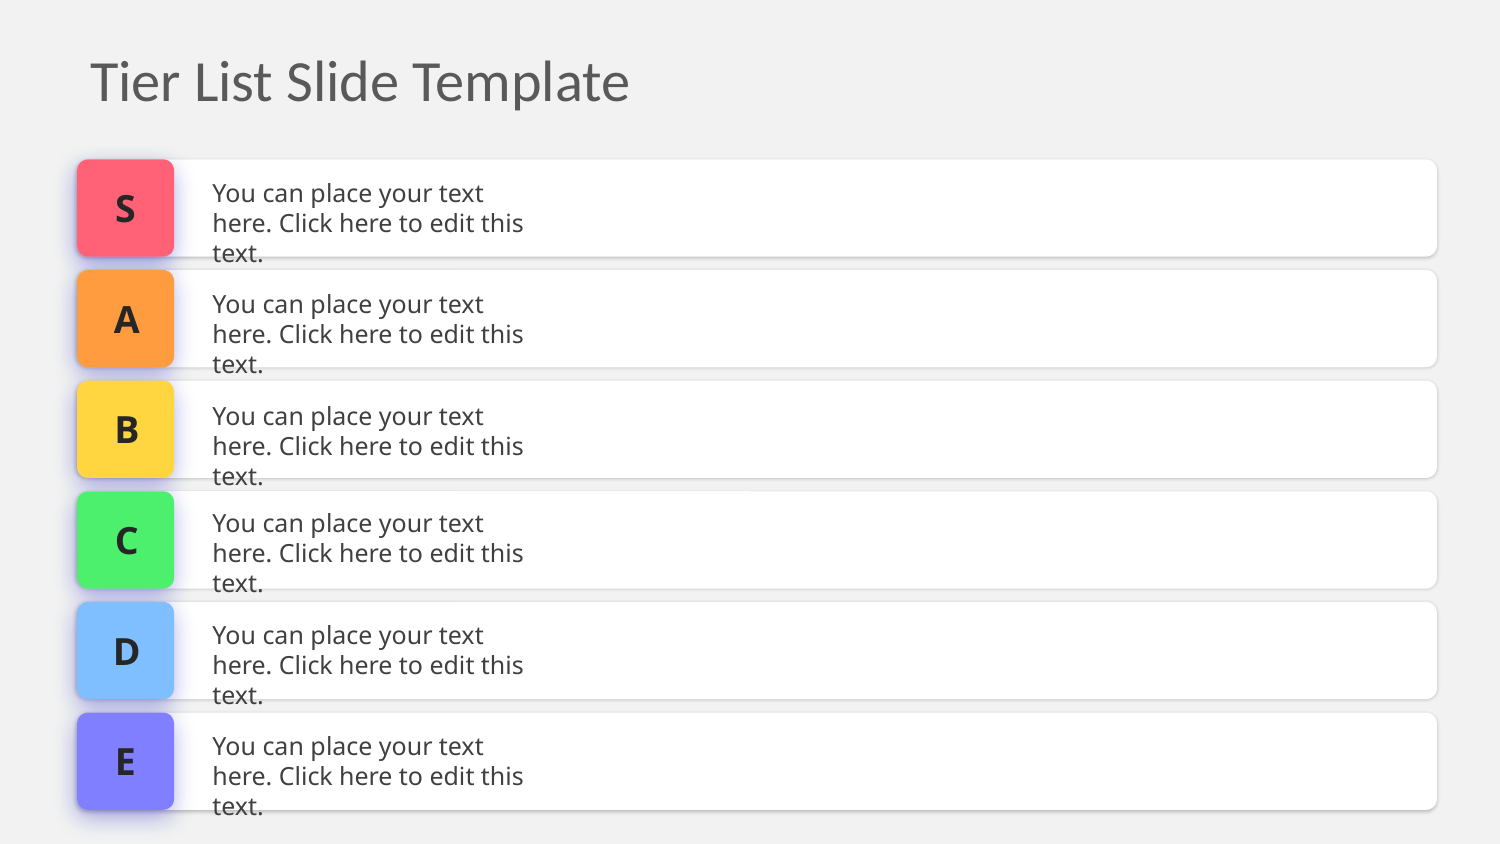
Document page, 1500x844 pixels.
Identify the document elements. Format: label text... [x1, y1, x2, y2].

text_box You can place your text here. Click here to edit this text. [212, 507, 543, 569]
text_box [185, 489, 1440, 591]
text_box You can place your text here. Click here to edit this text. [212, 619, 543, 681]
text_box [75, 267, 177, 370]
text_box You can place your text here. Click here to edit this text. [212, 288, 543, 350]
text_box D [98, 620, 156, 681]
text_box [185, 267, 1440, 370]
text_box [75, 489, 177, 591]
text_box [75, 157, 177, 259]
text_box E [100, 730, 151, 791]
text_box S [100, 177, 151, 238]
text_box You can place your text here. Click here to edit this text. [212, 730, 543, 792]
text_box [75, 378, 177, 481]
text_box [177, 157, 1440, 259]
title Tier List Slide Template [75, 33, 1425, 122]
text_box You can place your text here. Click here to edit this text. [212, 400, 543, 462]
text_box [75, 710, 177, 812]
text_box You can place your text here. Click here to edit this text. [212, 177, 543, 239]
text_box A [99, 288, 155, 349]
text_box C [100, 509, 154, 570]
text_box [185, 710, 1440, 812]
text_box B [99, 399, 155, 459]
text_box [185, 599, 1440, 702]
text_box [185, 378, 1440, 481]
text_box [75, 599, 177, 702]
